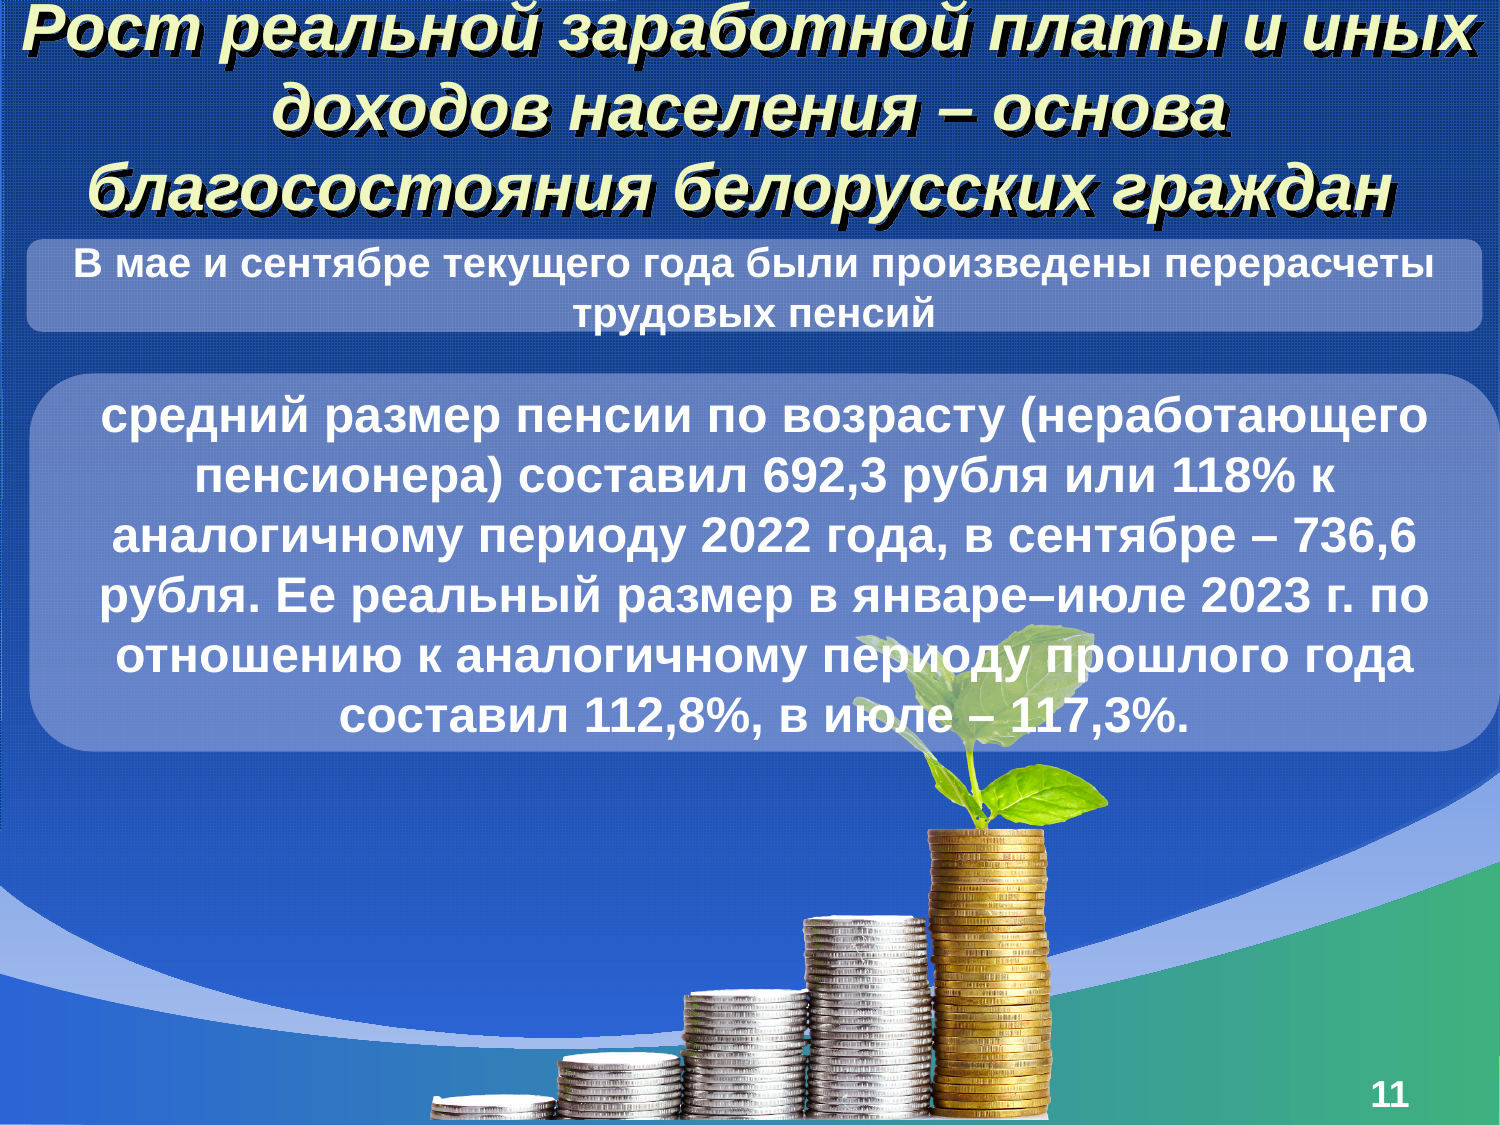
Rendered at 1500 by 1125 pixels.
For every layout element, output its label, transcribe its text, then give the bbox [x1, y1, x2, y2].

text_box Рост реальной заработной платы и иных доходов населения – основа благосостояния белорусских граждан [0, 11, 1500, 197]
text_box средний размер пенсии по возрасту (неработающего пенсионера) составил 692,3 рубля или 118% к аналогичному периоду 2022 года, в сентябре – 736,6 рубля. Ее реальный размер в январе–июле 2023 г. по отношению к аналогичному периоду прошлого года составил 112,8%, в июле – 117,3%. [29, 373, 1500, 752]
slide_number 11 [1120, 1062, 1425, 1103]
text_box В мае и сентябре текущего года были произведены перерасчеты трудовых пенсий [26, 239, 1483, 332]
picture [380, 570, 1120, 1120]
